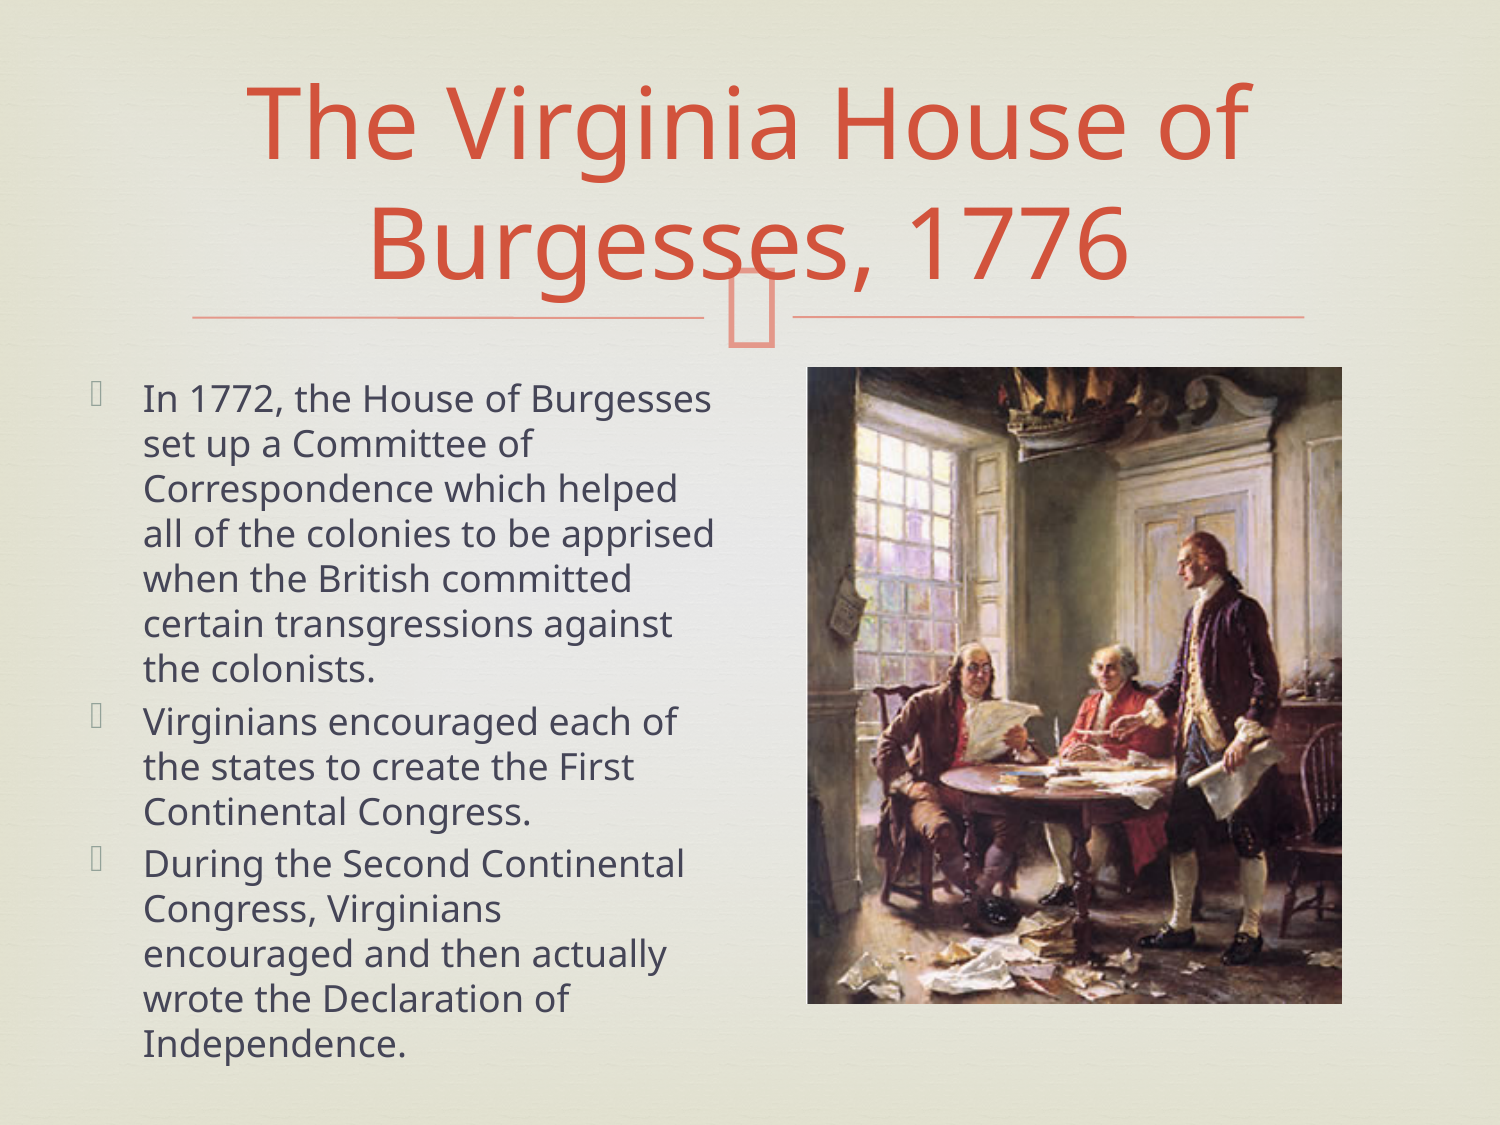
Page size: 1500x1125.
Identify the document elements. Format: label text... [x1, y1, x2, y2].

list In 1772, the House of Burgesses set up a Committee of Correspondence which helped all of the colonies to be apprised when the British committed certain transgressions against the colonists. Virginians encouraged each of the states to create the First Continental Congress. During the Second Continental Congress, Virginians encouraged and then actually wrote the Declaration of Independence. [75, 367, 737, 1075]
title The Virginia House of Burgesses, 1776 [112, 93, 1386, 267]
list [806, 366, 1342, 1004]
